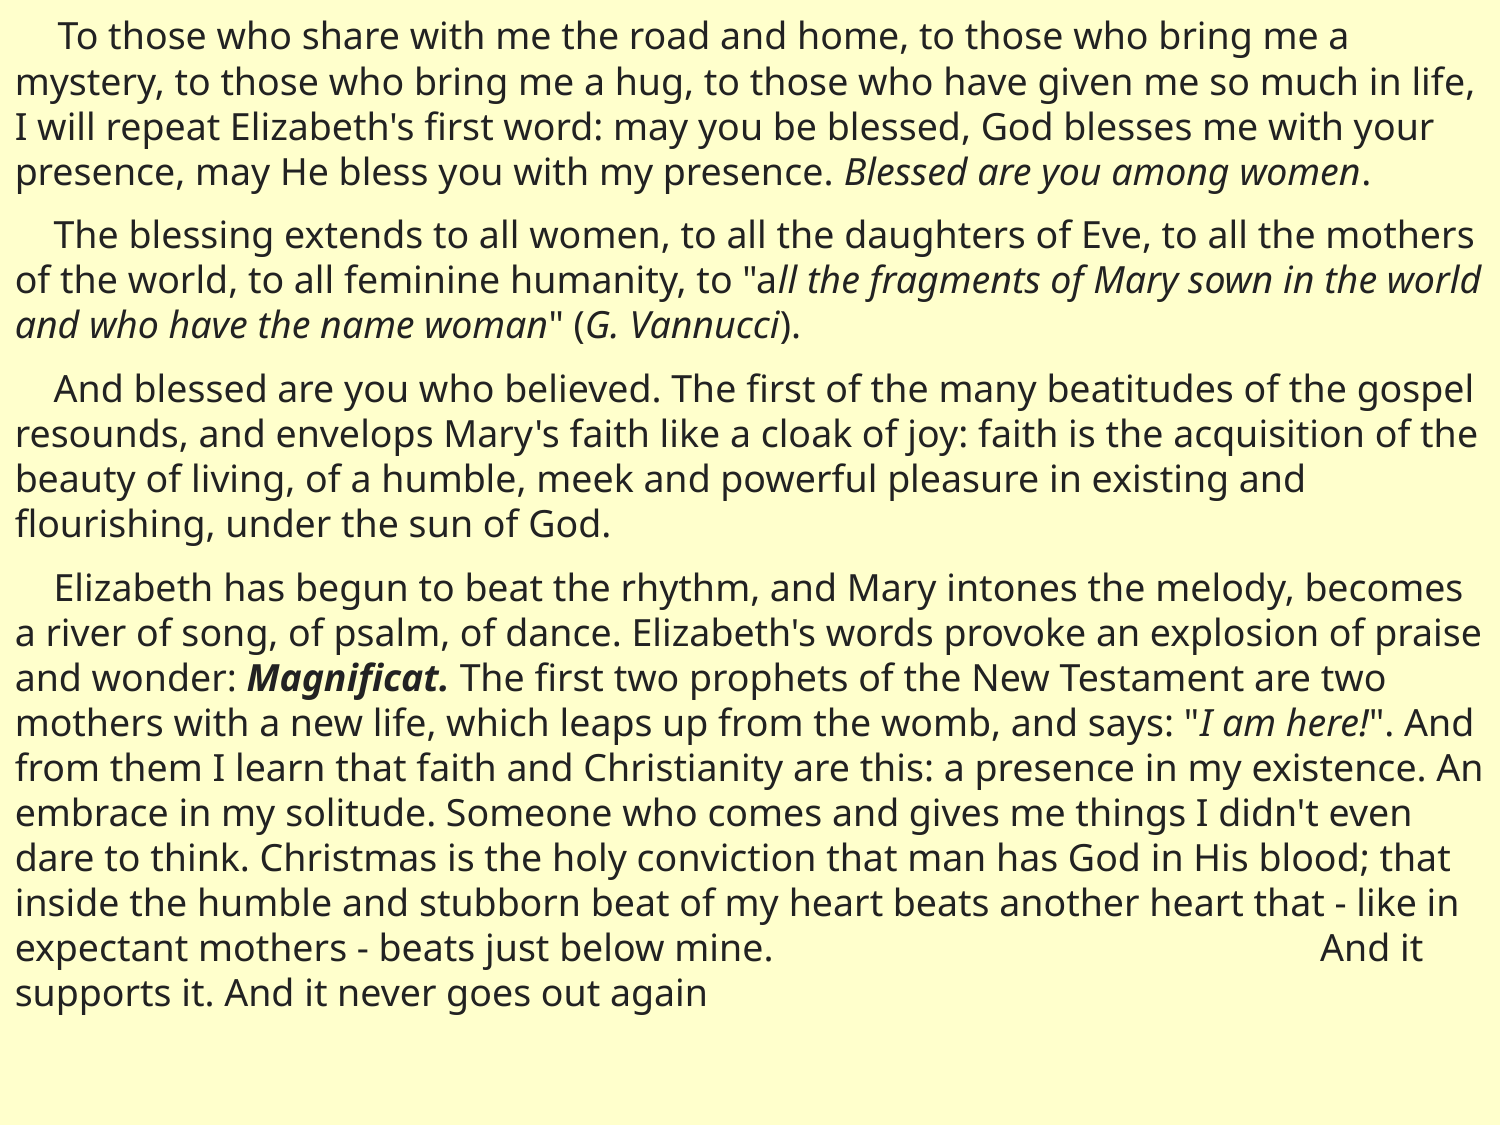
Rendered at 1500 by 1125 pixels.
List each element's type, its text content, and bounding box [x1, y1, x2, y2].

text_box To those who share with me the road and home, to those who bring me a mystery, to those who bring me a hug, to those who have given me so much in life, I will repeat Elizabeth's first word: may you be blessed, God blesses me with your presence, may He bless you with my presence. Blessed are you among women. The blessing extends to all women, to all the daughters of Eve, to all the mothers of the world, to all feminine humanity, to "all the fragments of Mary sown in the world and who have the name woman" (G. Vannucci). And blessed are you who believed. The first of the many beatitudes of the gospel resounds, and envelops Mary's faith like a cloak of joy: faith is the acquisition of the beauty of living, of a humble, meek and powerful pleasure in existing and flourishing, under the sun of God. Elizabeth has begun to beat the rhythm, and Mary intones the melody, becomes a river of song, of psalm, of dance. Elizabeth's words provoke an explosion of praise and wonder: Magnificat. The first two prophets of the New Testament are two mothers with a new life, which leaps up from the womb, and says: "I am here!". And from them I learn that faith and Christianity are this: a presence in my existence. An embrace in my solitude. Someone who comes and gives me things I didn't even dare to think. Christmas is the holy conviction that man has God in His blood; that inside the humble and stubborn beat of my heart beats another heart that - like in expectant mothers - beats just below mine. And it supports it. And it never goes out again [0, 0, 1500, 1085]
